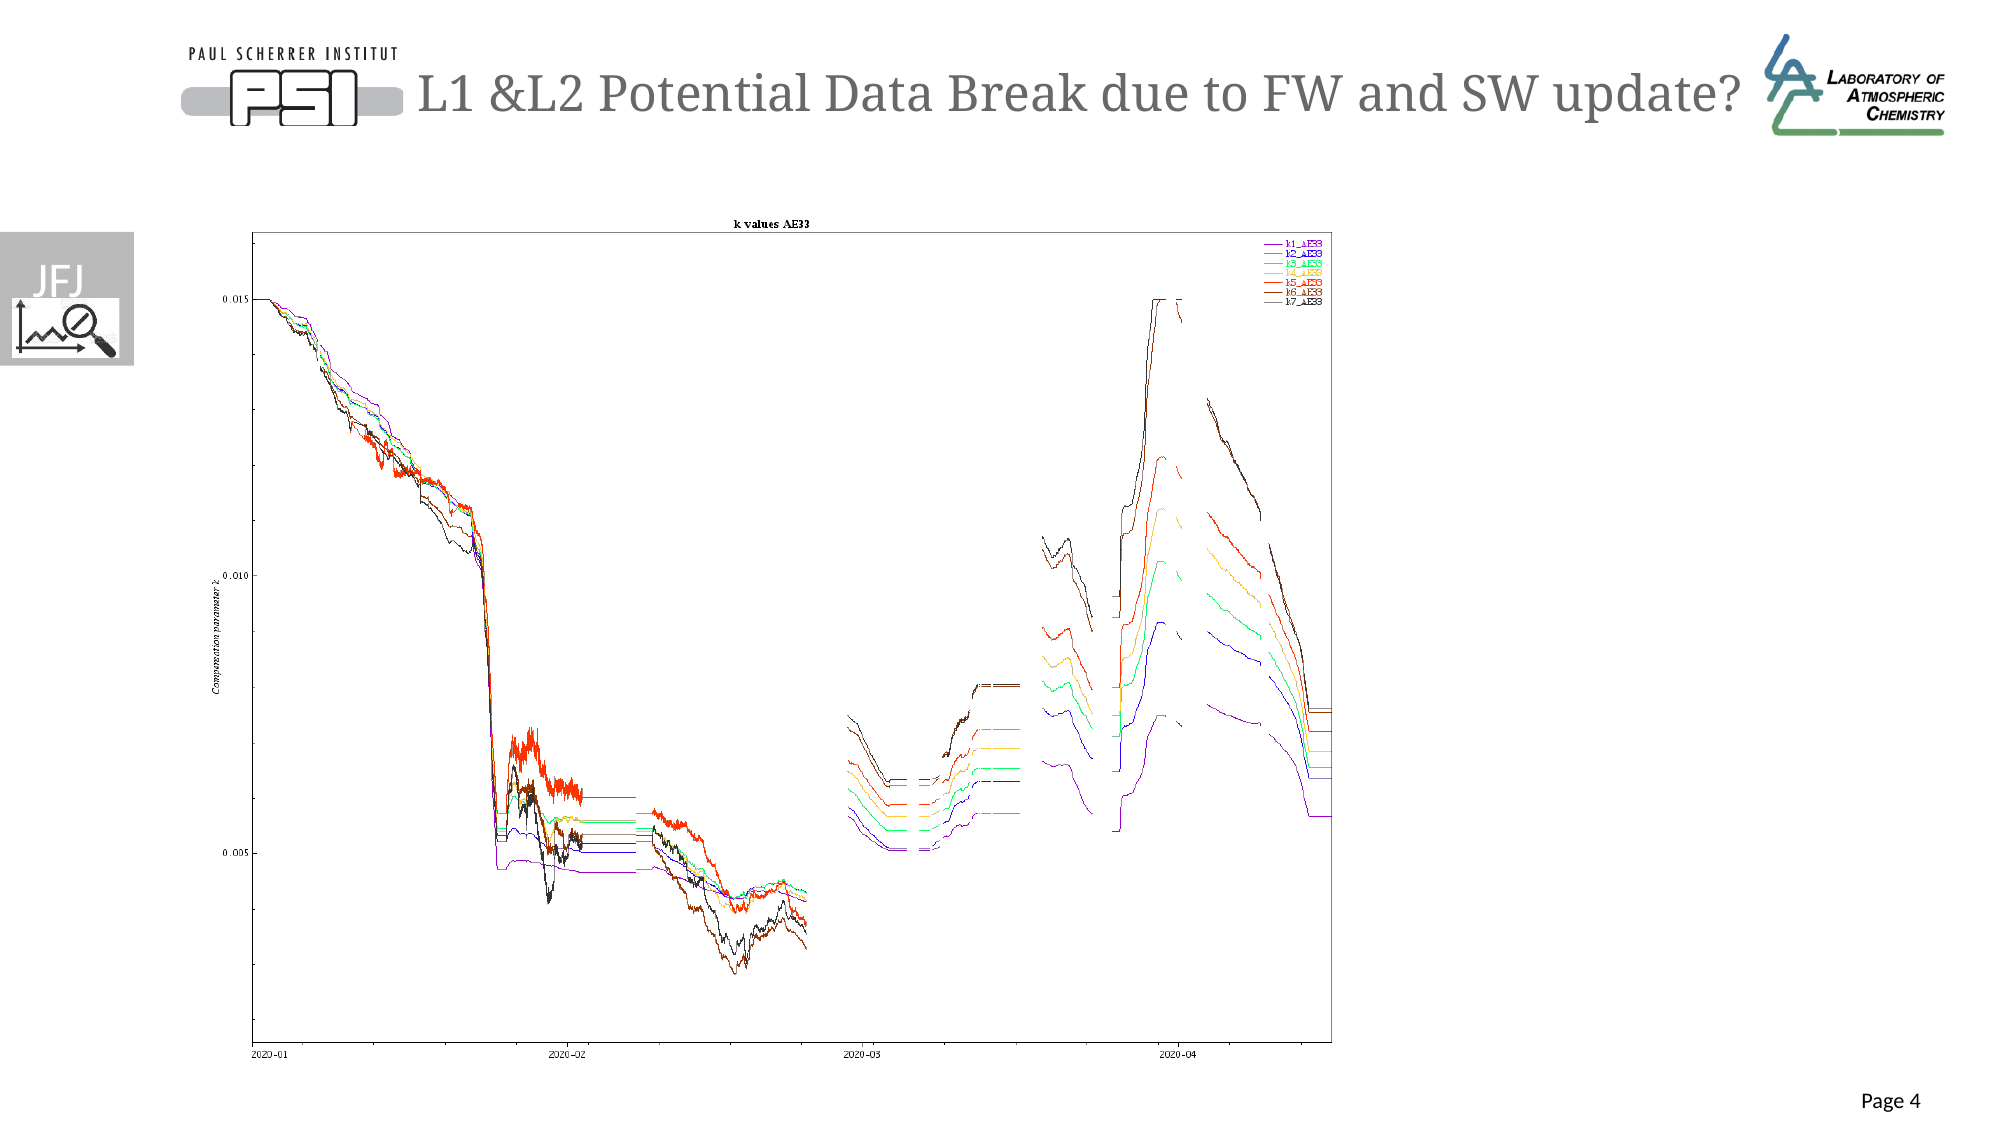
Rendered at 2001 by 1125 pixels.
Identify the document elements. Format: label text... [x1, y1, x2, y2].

picture [211, 219, 1332, 1059]
picture [1763, 33, 1946, 136]
title L1 &L2 Potential Data Break due to FW and SW update? [417, 61, 1767, 145]
slide_number Page 4 [1794, 1086, 1921, 1119]
text_box JFJ [32, 241, 206, 442]
picture [11, 298, 120, 359]
